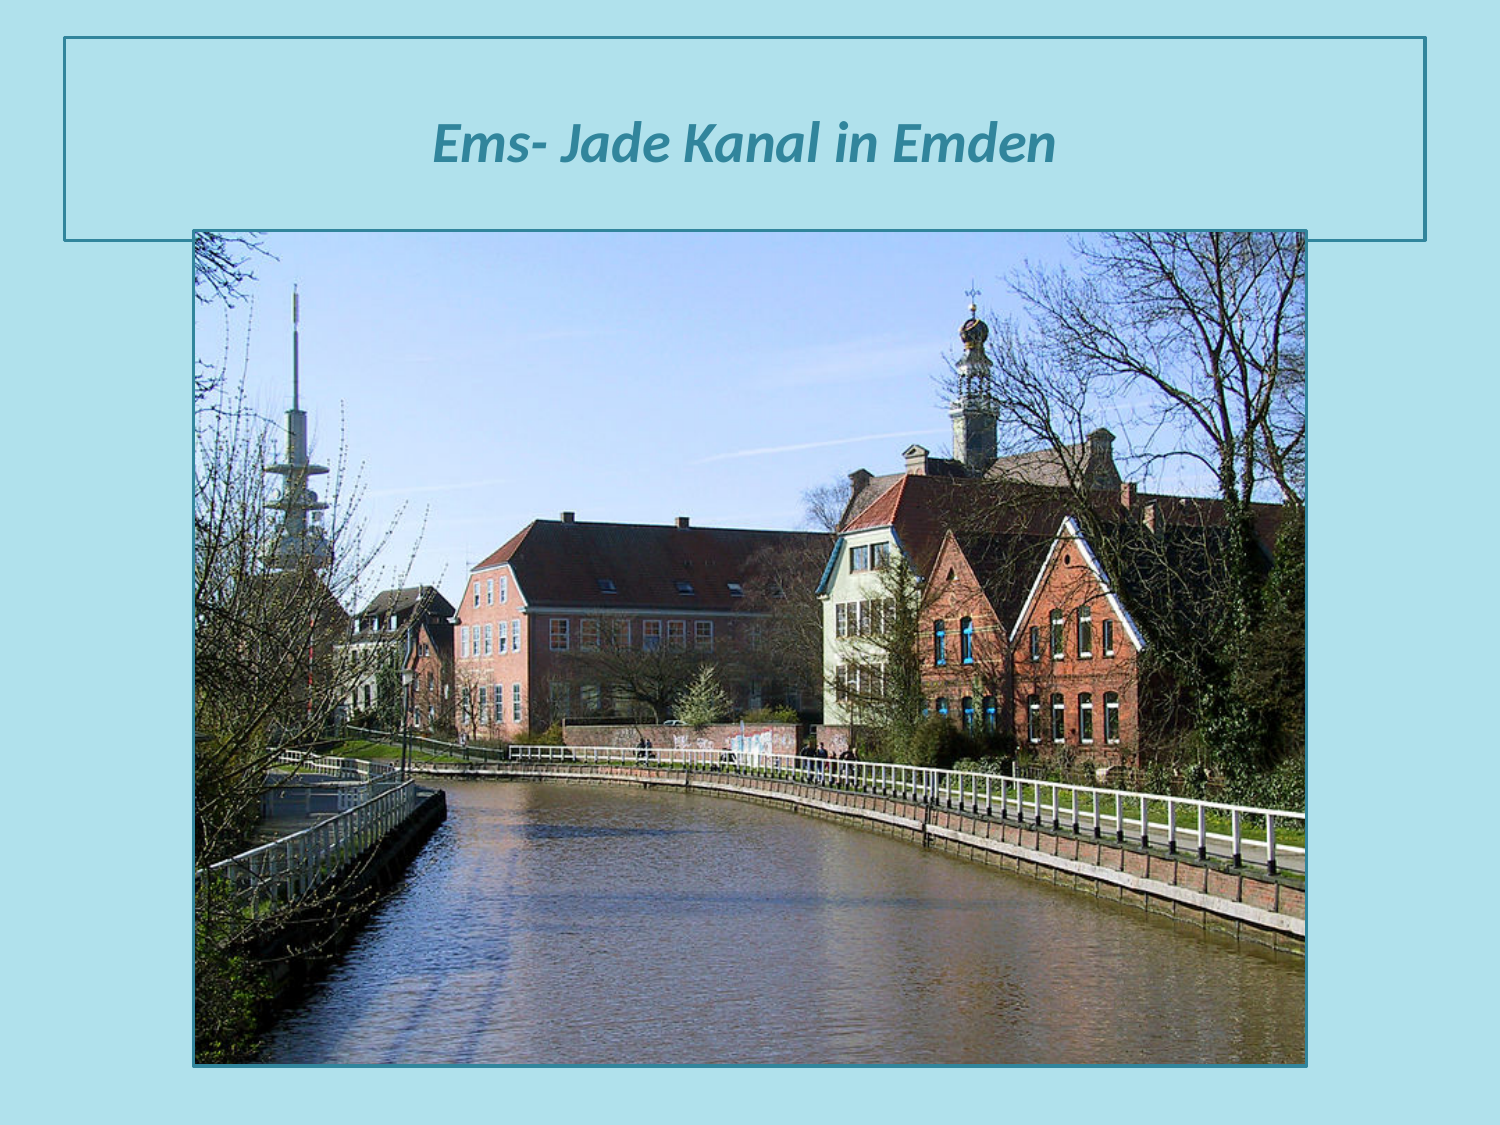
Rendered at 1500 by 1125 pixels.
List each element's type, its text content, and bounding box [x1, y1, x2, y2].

title Ems- Jade Kanal in Emden [64, 37, 1425, 241]
picture [194, 231, 1306, 1065]
